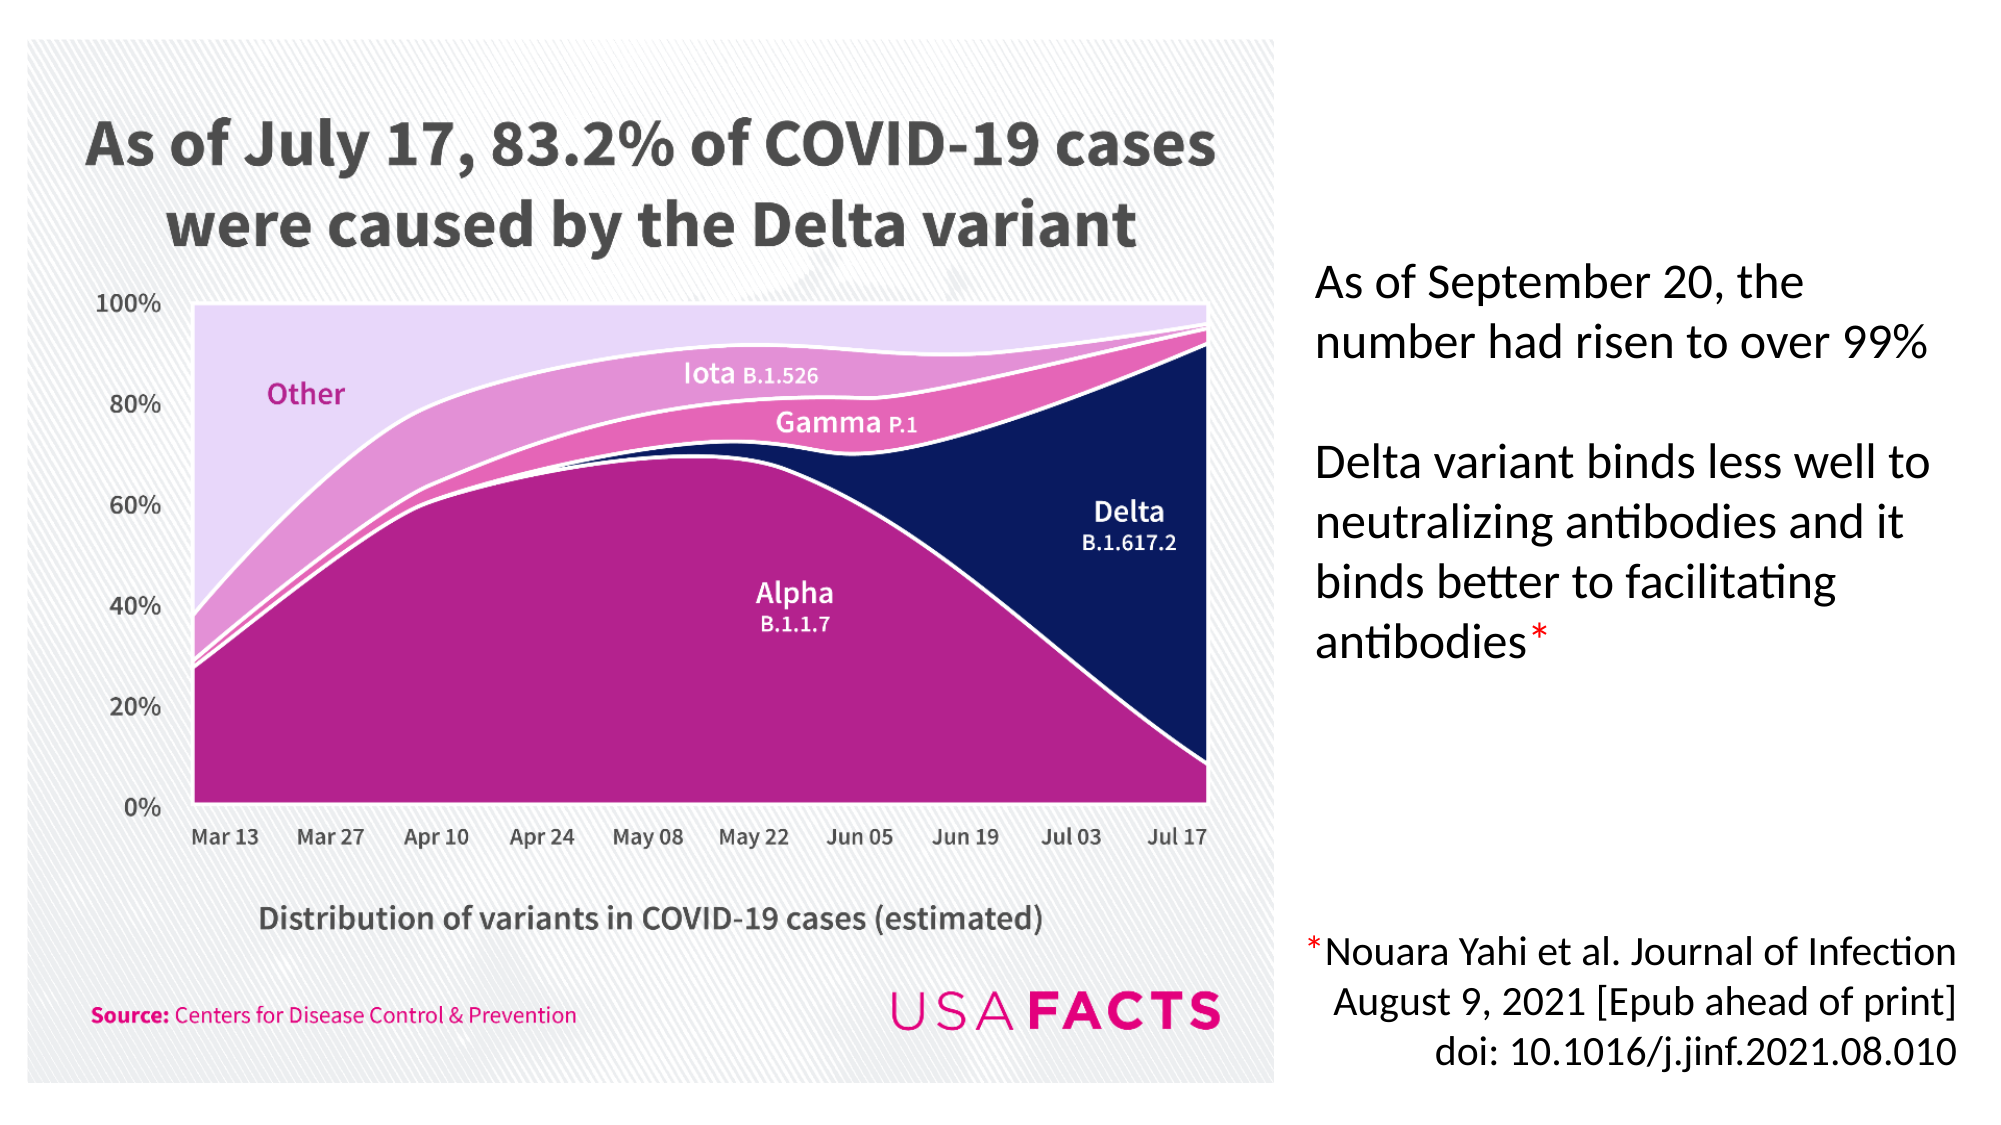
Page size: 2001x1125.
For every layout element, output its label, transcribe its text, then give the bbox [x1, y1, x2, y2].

picture [27, 39, 1274, 1083]
text_box As of September 20, the number had risen to over 99% Delta variant binds less well to neutralizing antibodies and it binds better to facilitating antibodies* [1300, 241, 1973, 677]
text_box *Nouara Yahi et al. Journal of Infection August 9, 2021 [Epub ahead of print] doi: 10.1016/j.jinf.2021.08.010 [1274, 916, 1973, 1082]
